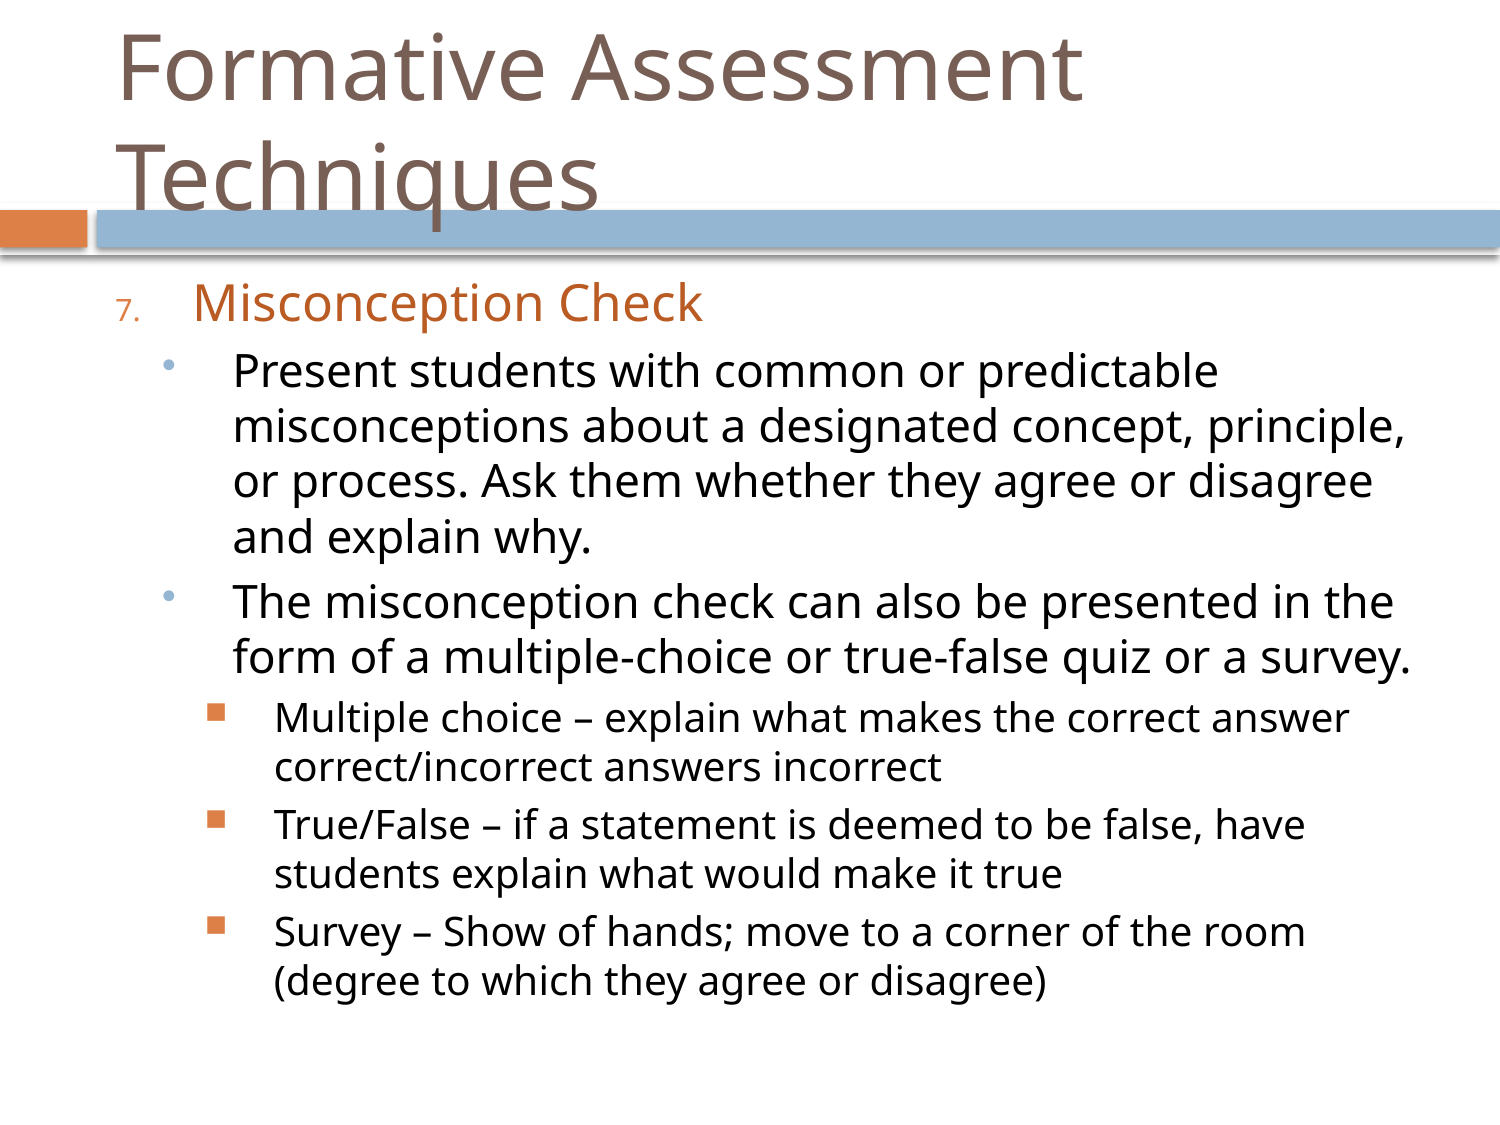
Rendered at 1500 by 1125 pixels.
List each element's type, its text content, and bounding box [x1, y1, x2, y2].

list Misconception Check Present students with common or predictable misconceptions about a designated concept, principle, or process. Ask them whether they agree or disagree and explain why. The misconception check can also be presented in the form of a multiple-choice or true-false quiz or a survey. Multiple choice – explain what makes the correct answer correct/incorrect answers incorrect True/False – if a statement is deemed to be false, have students explain what would make it true Survey – Show of hands; move to a corner of the room (degree to which they agree or disagree) [100, 262, 1438, 1050]
title Formative Assessment Techniques [100, 37, 1438, 200]
